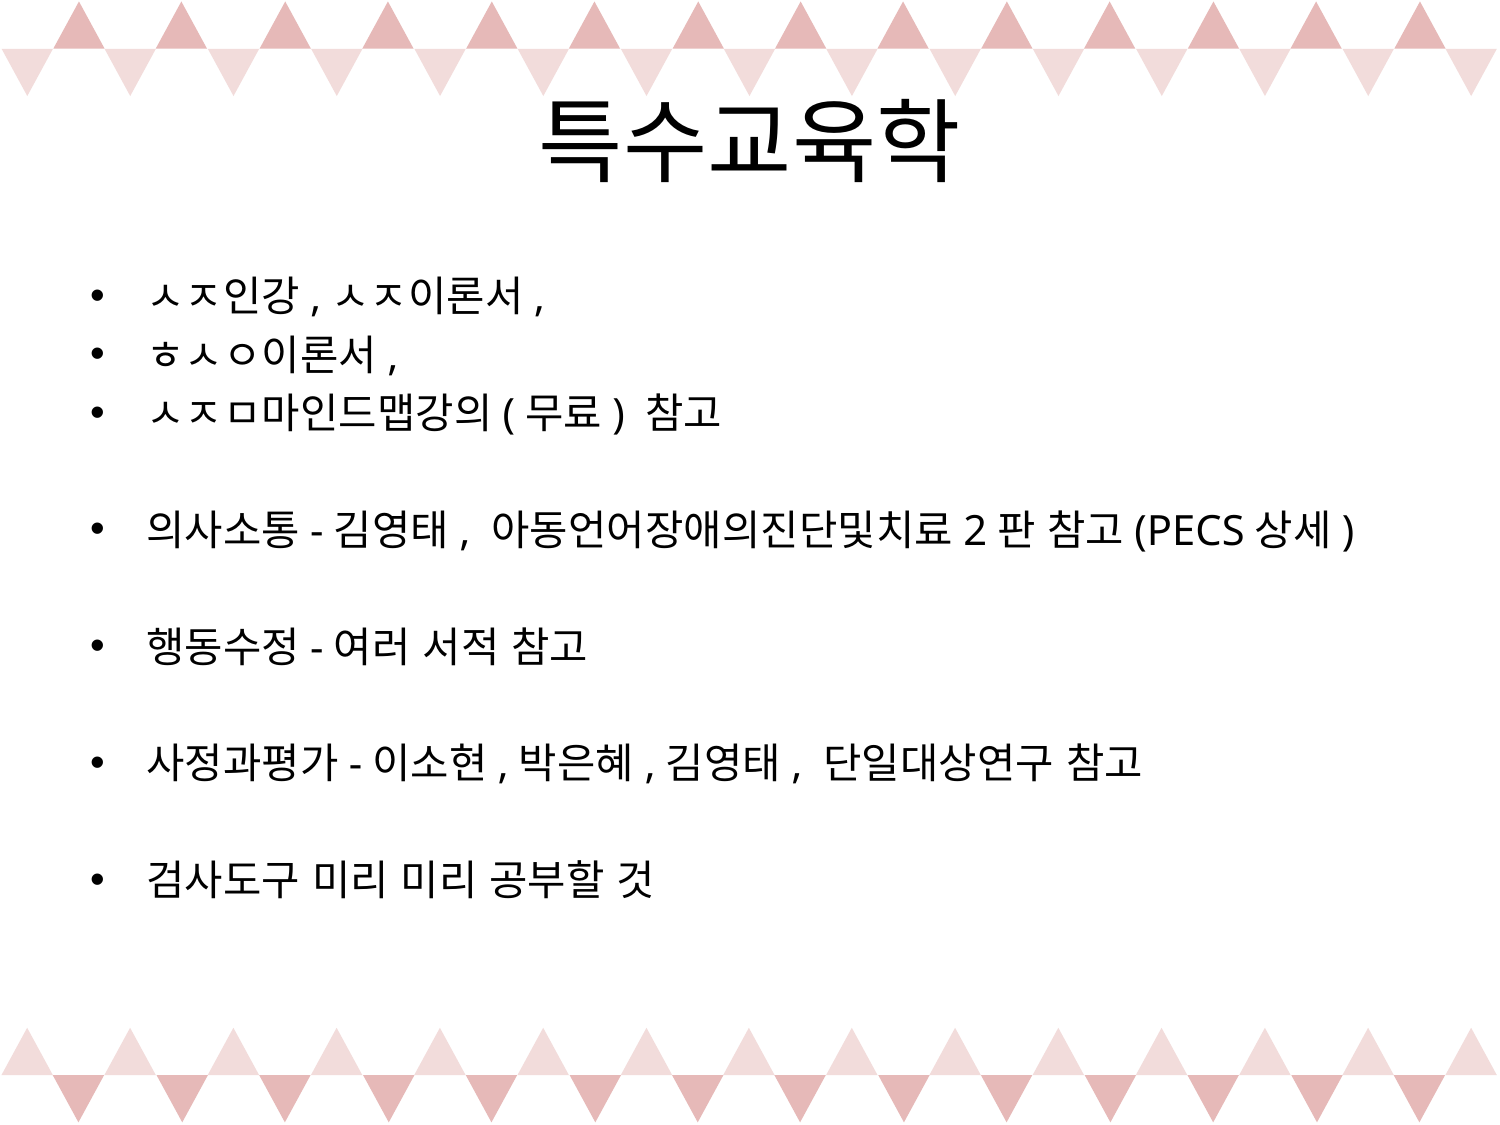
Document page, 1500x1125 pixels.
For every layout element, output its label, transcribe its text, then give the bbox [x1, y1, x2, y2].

list ㅅㅈ인강,ㅅㅈ이론서, ㅎㅅㅇ이론서, ㅅㅈㅁ마인드맵강의(무료) 참고 의사소통-김영태, 아동언어장애의진단및치료2판 참고(PECS상세) 행동수정-여러 서적 참고 사정과평가-이소현,박은혜,김영태, 단일대상연구 참고 검사도구 미리 미리 공부할 것 [75, 262, 1425, 1005]
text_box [1, 1, 1498, 97]
title 특수교육학 [75, 106, 1425, 233]
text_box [1, 1027, 1498, 1123]
